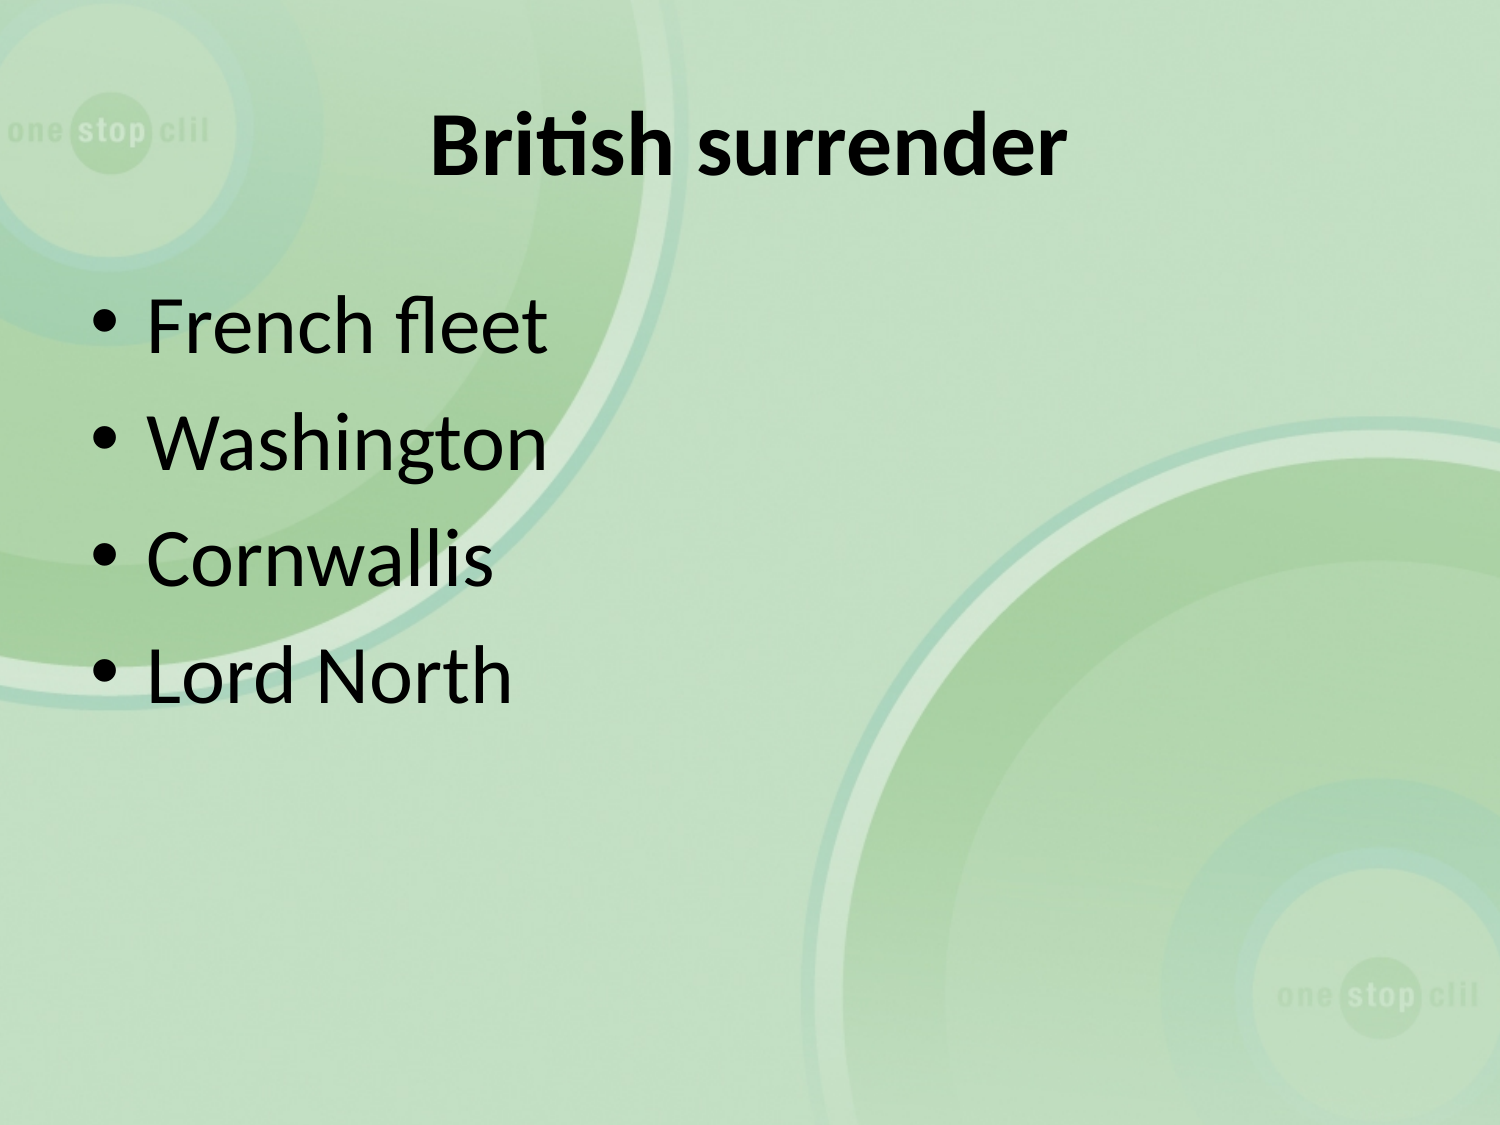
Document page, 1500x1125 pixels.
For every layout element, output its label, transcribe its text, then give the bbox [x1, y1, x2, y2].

picture [0, 0, 1500, 1125]
list French fleet Washington Cornwallis Lord North [74, 262, 1426, 1006]
title British surrender [74, 44, 1426, 233]
